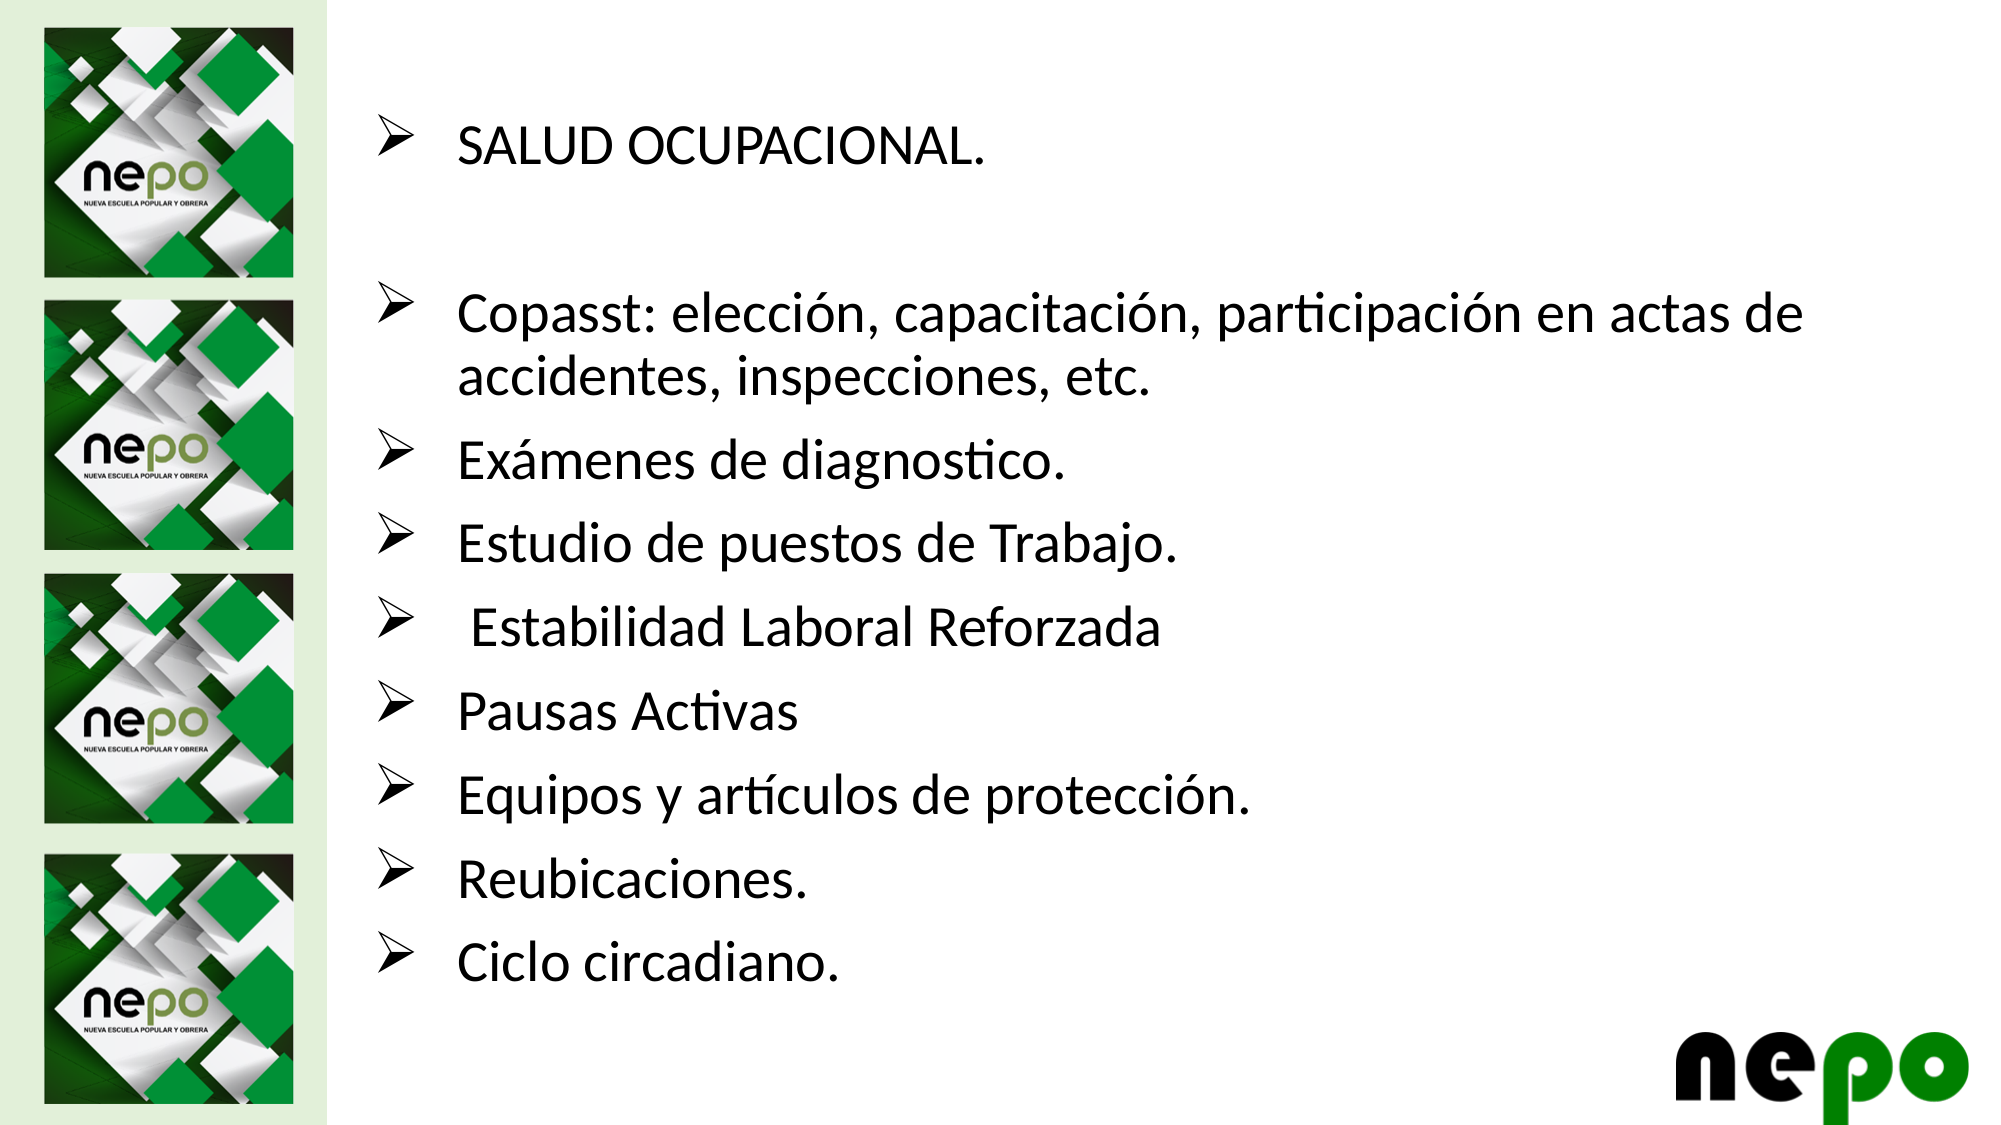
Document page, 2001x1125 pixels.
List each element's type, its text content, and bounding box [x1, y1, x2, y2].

list SALUD OCUPACIONAL. Copasst: elección, capacitación, participación en actas de accidentes, inspecciones, etc. Exámenes de diagnostico. Estudio de puestos de Trabajo. Estabilidad Laboral Reforzada Pausas Activas Equipos y artículos de protección. Reubicaciones. Ciclo circadiano. [347, 107, 1964, 1014]
picture [0, 0, 327, 1125]
picture [1676, 1032, 1969, 1125]
